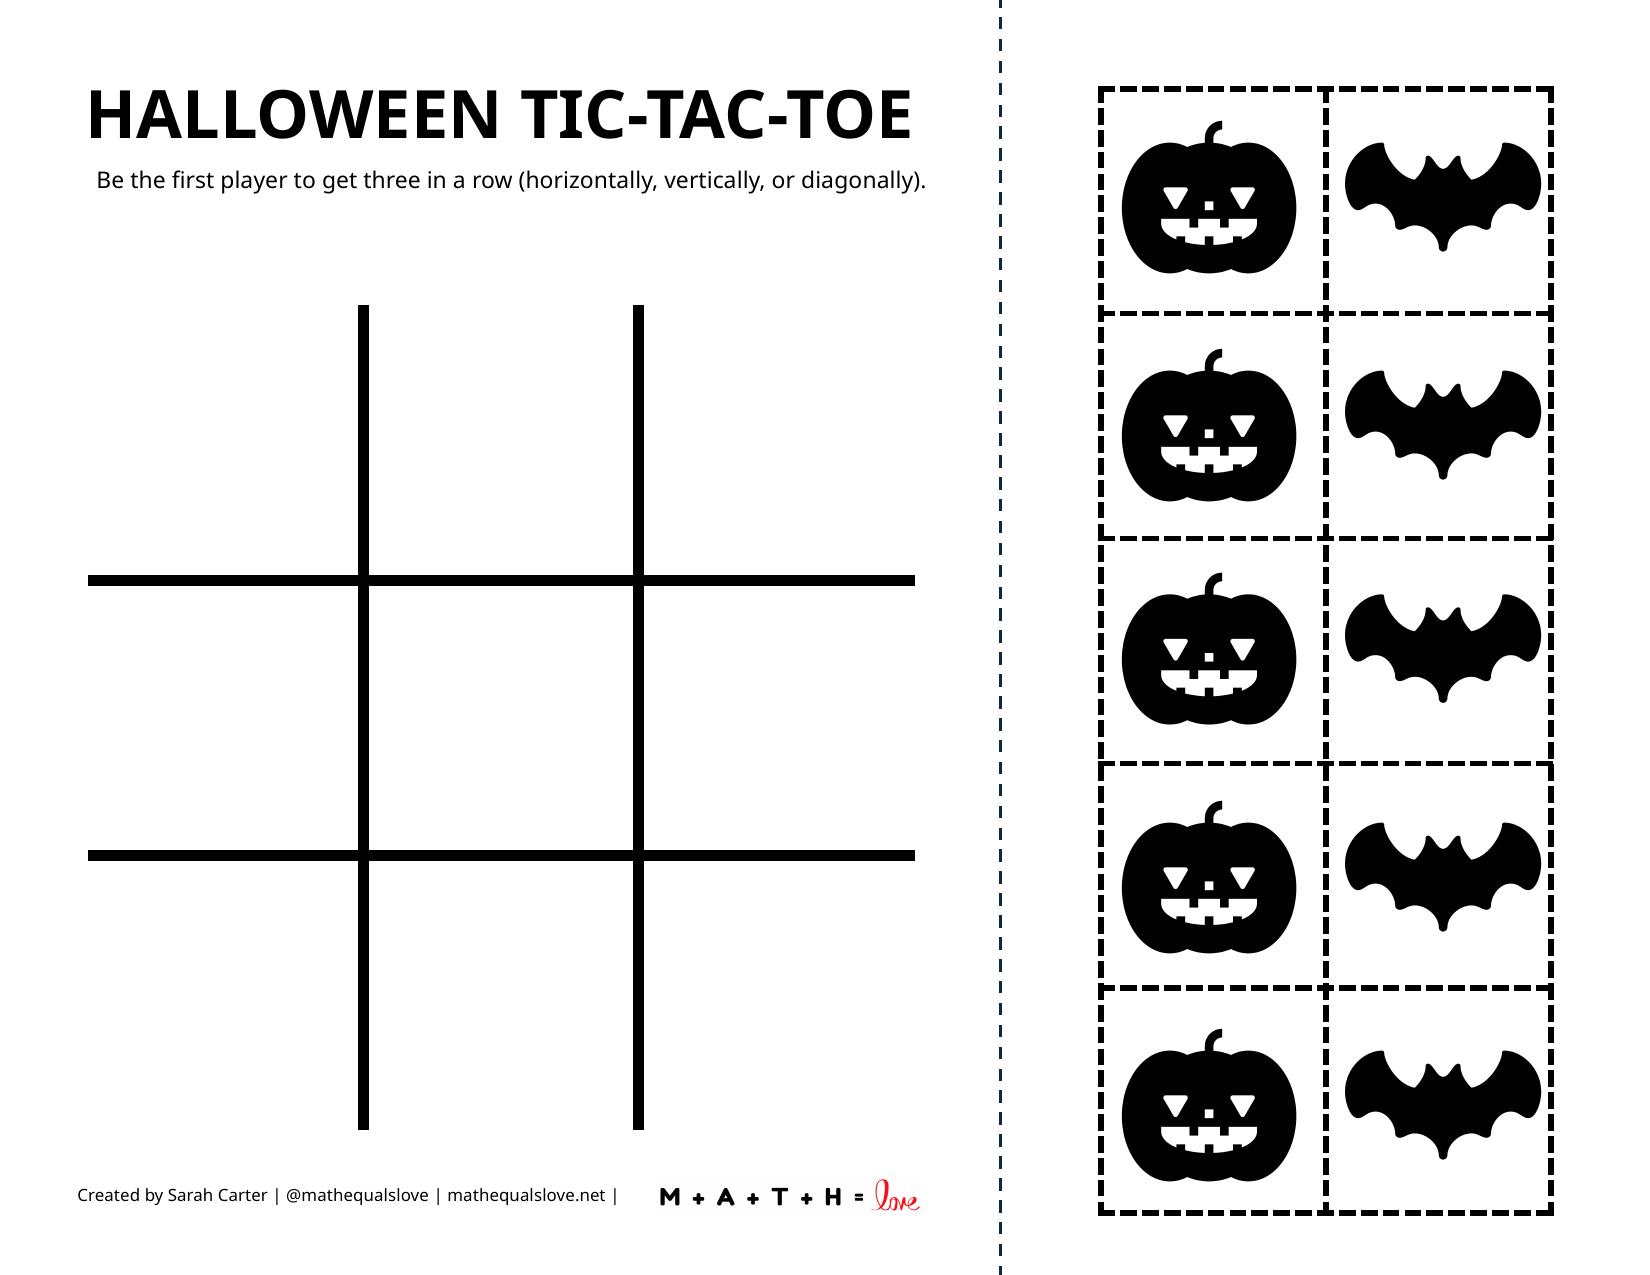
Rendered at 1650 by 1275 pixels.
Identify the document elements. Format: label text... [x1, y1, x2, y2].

picture [1334, 315, 1552, 534]
picture [1100, 315, 1318, 534]
picture [1334, 88, 1552, 306]
picture [1100, 539, 1318, 758]
picture [654, 1177, 924, 1215]
picture [1334, 996, 1552, 1214]
picture [1334, 539, 1552, 758]
picture [1100, 996, 1318, 1214]
text_box Be the first player to get three in a row (horizontally, vertically, or diagonally). [81, 158, 966, 201]
picture [1100, 88, 1318, 306]
picture [1100, 767, 1318, 986]
picture [1334, 767, 1552, 986]
list HALLOWEEN TIC-TAC-TOE [0, 65, 1001, 177]
